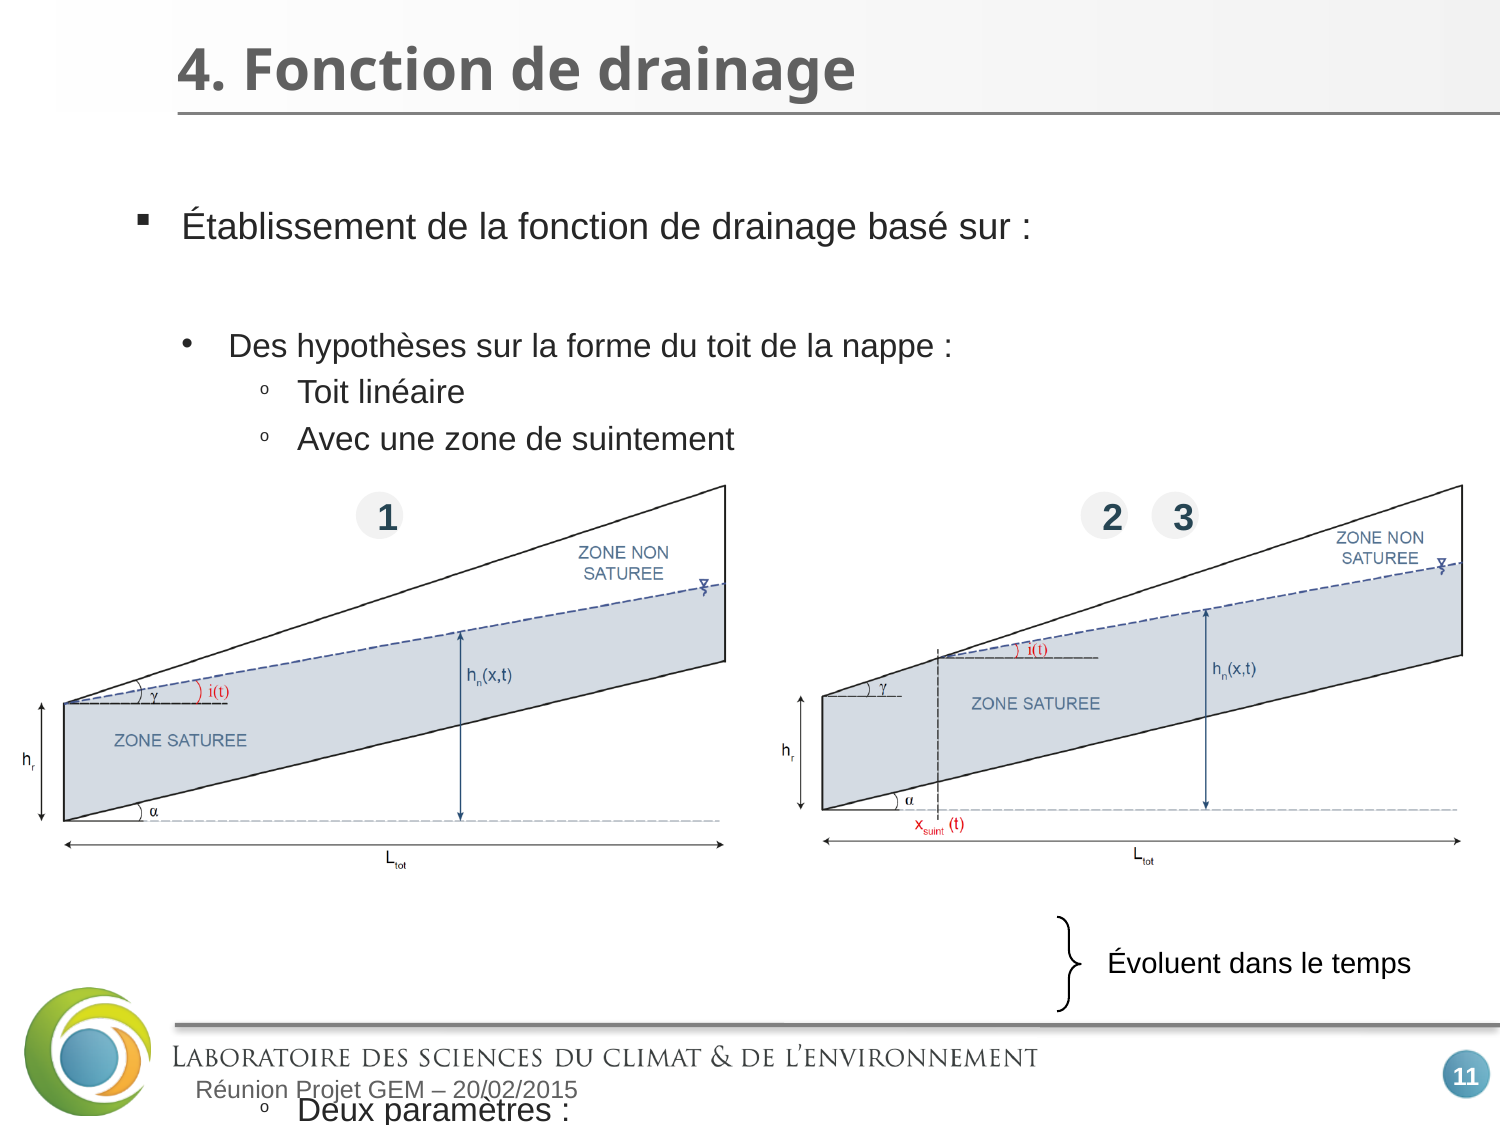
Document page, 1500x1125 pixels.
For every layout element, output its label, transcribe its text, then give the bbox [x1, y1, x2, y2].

text_box [1056, 916, 1082, 1013]
title 4. Fonction de drainage [162, 24, 1403, 85]
picture [777, 479, 1472, 873]
picture [1438, 1046, 1500, 1109]
text_box Évoluent dans le temps [1092, 937, 1459, 987]
picture [17, 479, 735, 873]
picture [24, 987, 151, 1116]
text_box Réunion Projet GEM – 20/02/2015 [180, 1058, 656, 1119]
